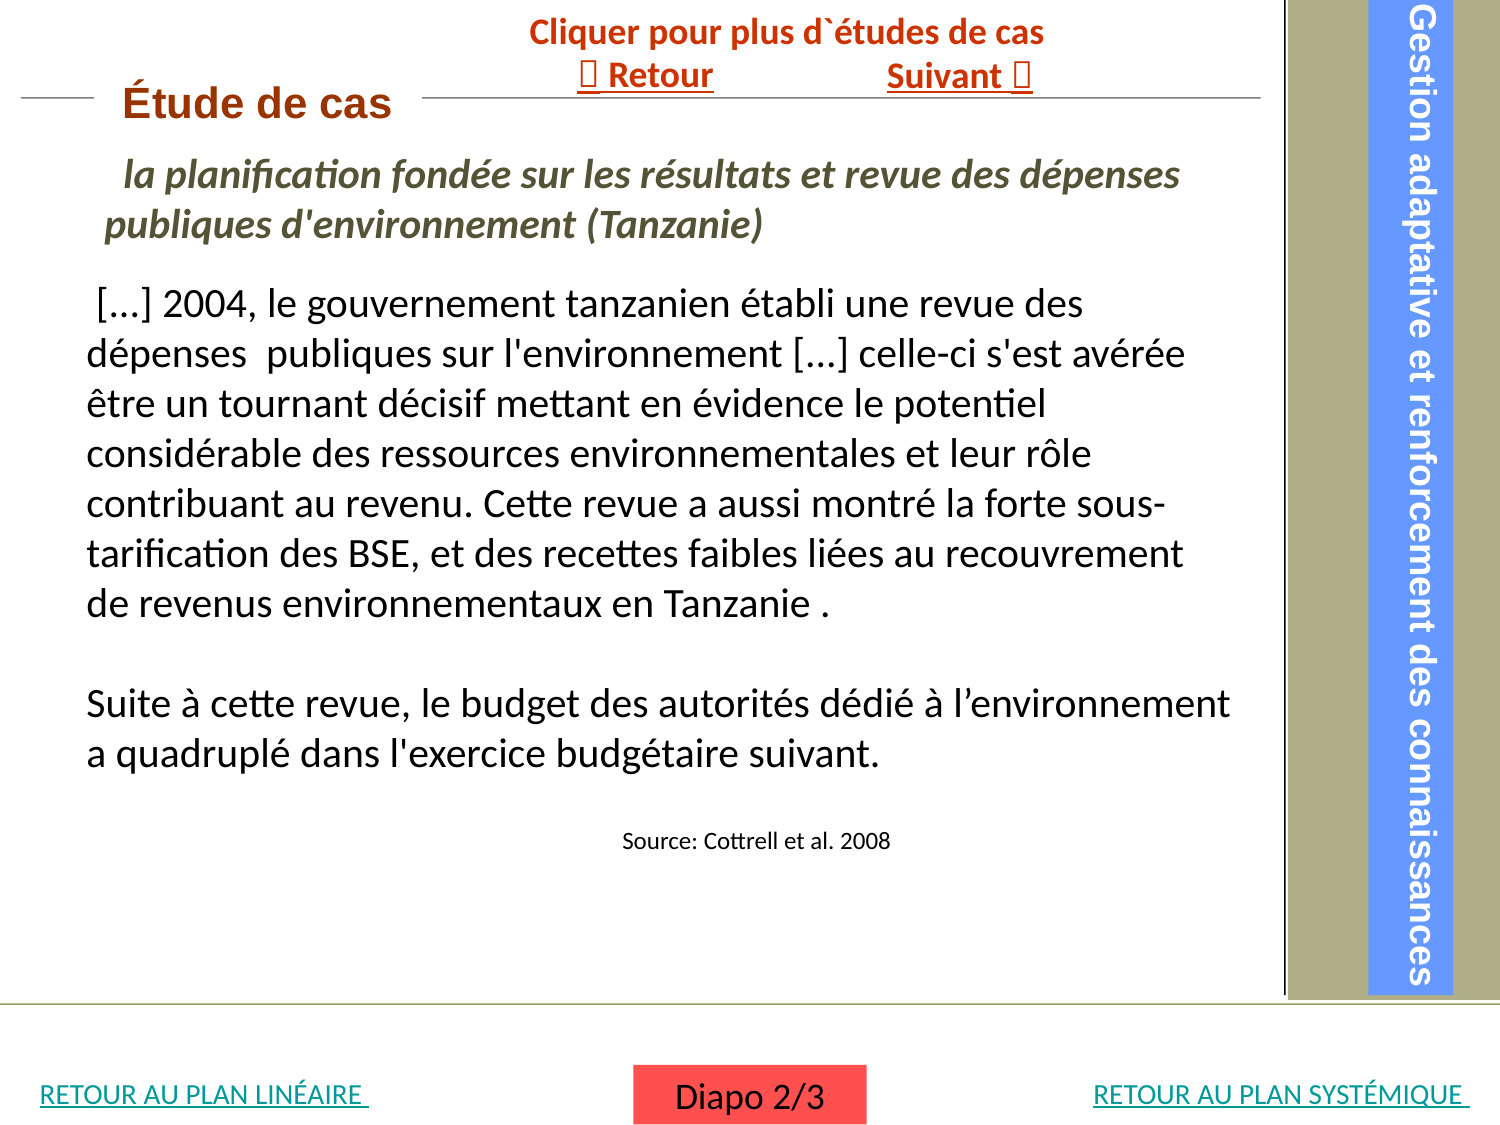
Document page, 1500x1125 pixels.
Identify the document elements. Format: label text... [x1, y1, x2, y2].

text_box RETOUR AU PLAN SYSTÉMIQUE [819, 1063, 1482, 1122]
text_box Source: Cottrell et al. 2008 [607, 817, 1091, 862]
text_box [1287, 0, 1500, 1000]
text_box Diapo 2/3 [633, 1064, 867, 1125]
text_box Suivant  [817, 43, 1049, 103]
text_box [...] 2004, le gouvernement tanzanien établi une revue des dépenses publiques sur l'environnement [...] celle-ci s'est avérée être un tournant décisif mettant en évidence le potentiel considérable des ressources environnementales et leur rôle contribuant au revenu. Cette revue a aussi montré la forte sous-tarification des BSE, et des recettes faibles liées au recouvrement de revenus environnementaux en Tanzanie . Suite à cette revue, le budget des autorités dédié à l’environnement a quadruplé dans l'exercice budgétaire suivant. [71, 268, 1261, 784]
text_box  Retour [562, 42, 786, 103]
text_box la planification fondée sur les résultats et revue des dépenses publiques d'environnement (Tanzanie) [89, 139, 1248, 255]
text_box RETOUR AU PLAN LINÉAIRE [27, 1063, 623, 1122]
text_box Gestion adaptative et renforcement des connaissances [1368, 0, 1454, 996]
text_box Étude de cas [94, 58, 421, 141]
text_box Cliquer pour plus d`études de cas [514, 0, 1062, 60]
